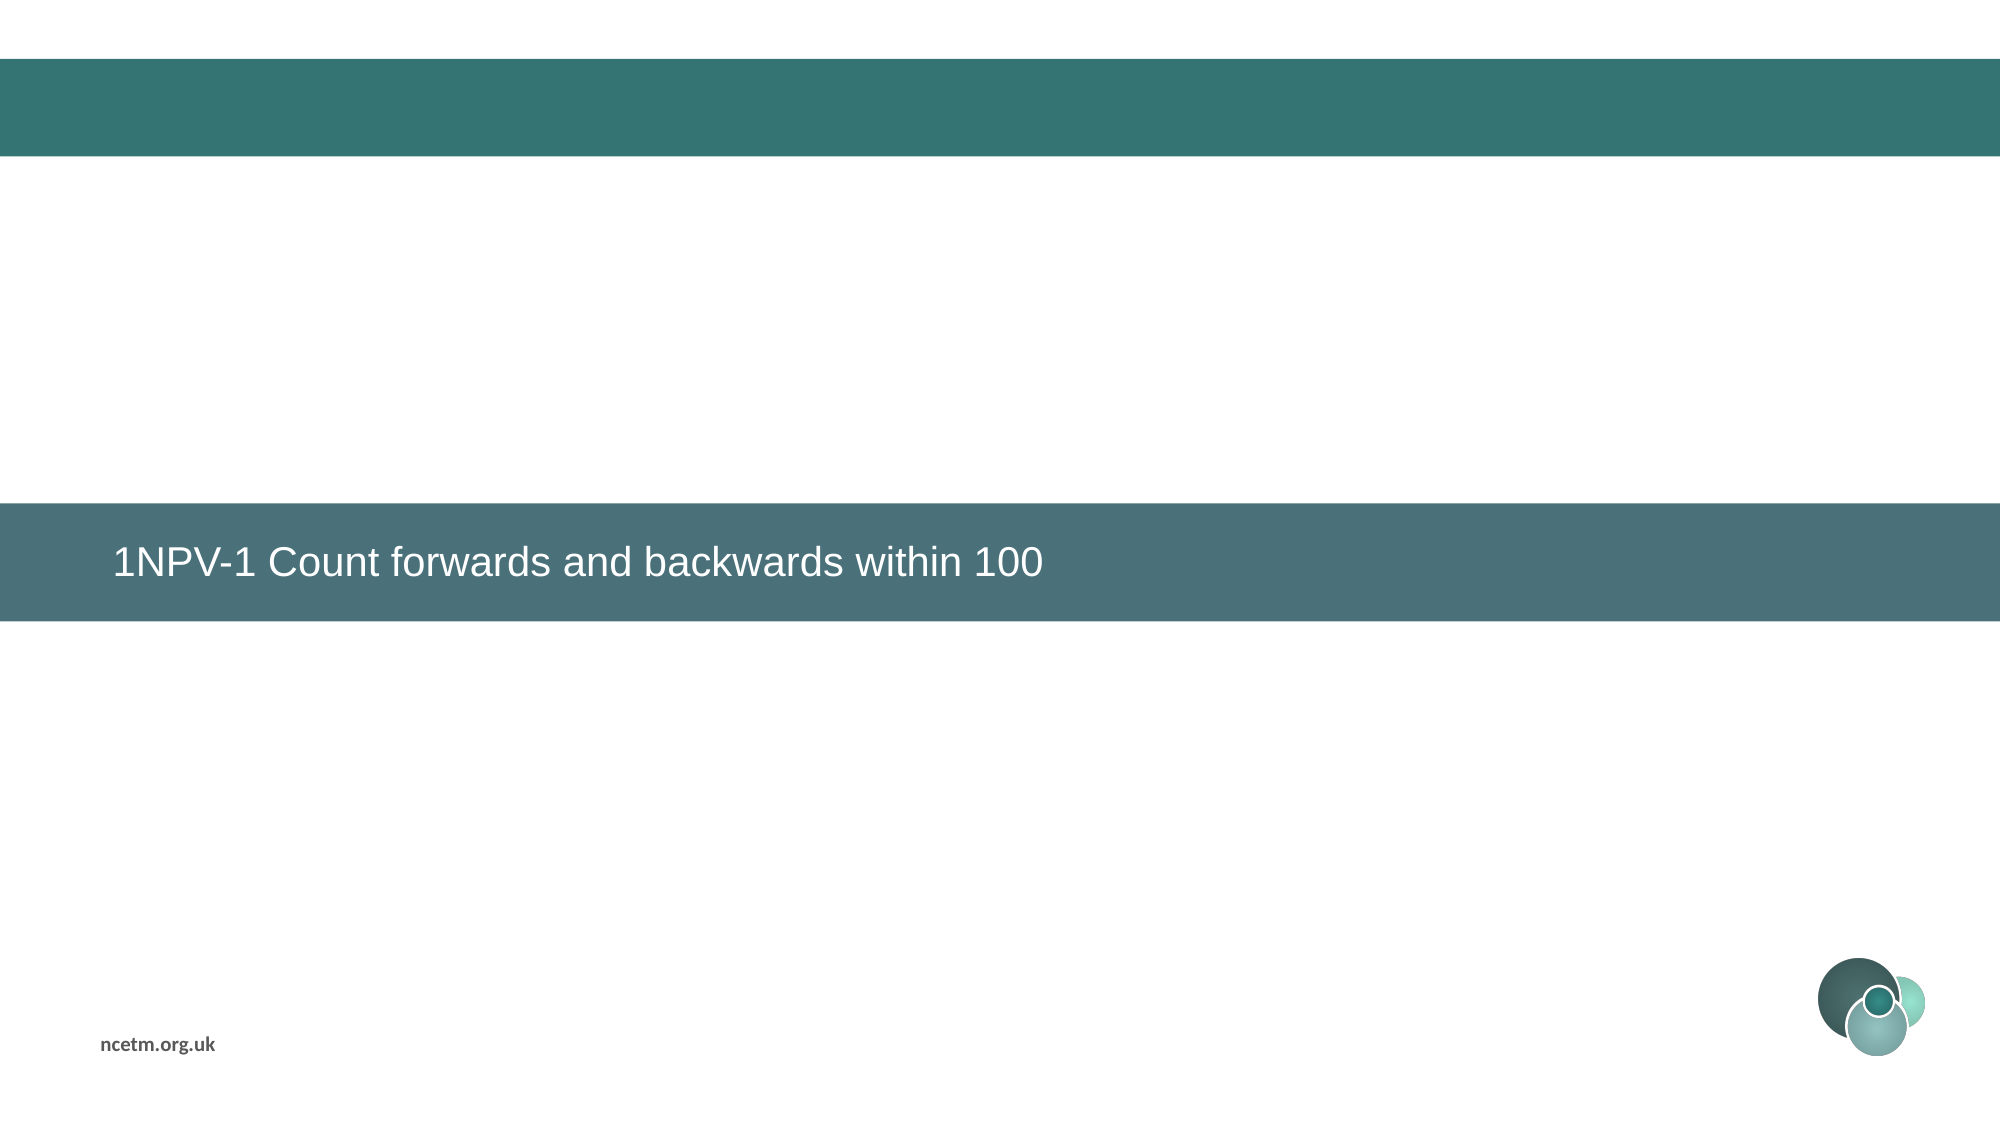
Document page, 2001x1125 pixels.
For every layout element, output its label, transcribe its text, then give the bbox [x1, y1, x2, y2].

text_box 1NPV-1 Count forwards and backwards within 100 [97, 527, 1945, 598]
picture [1818, 958, 1925, 1056]
text_box [0, 503, 2000, 622]
